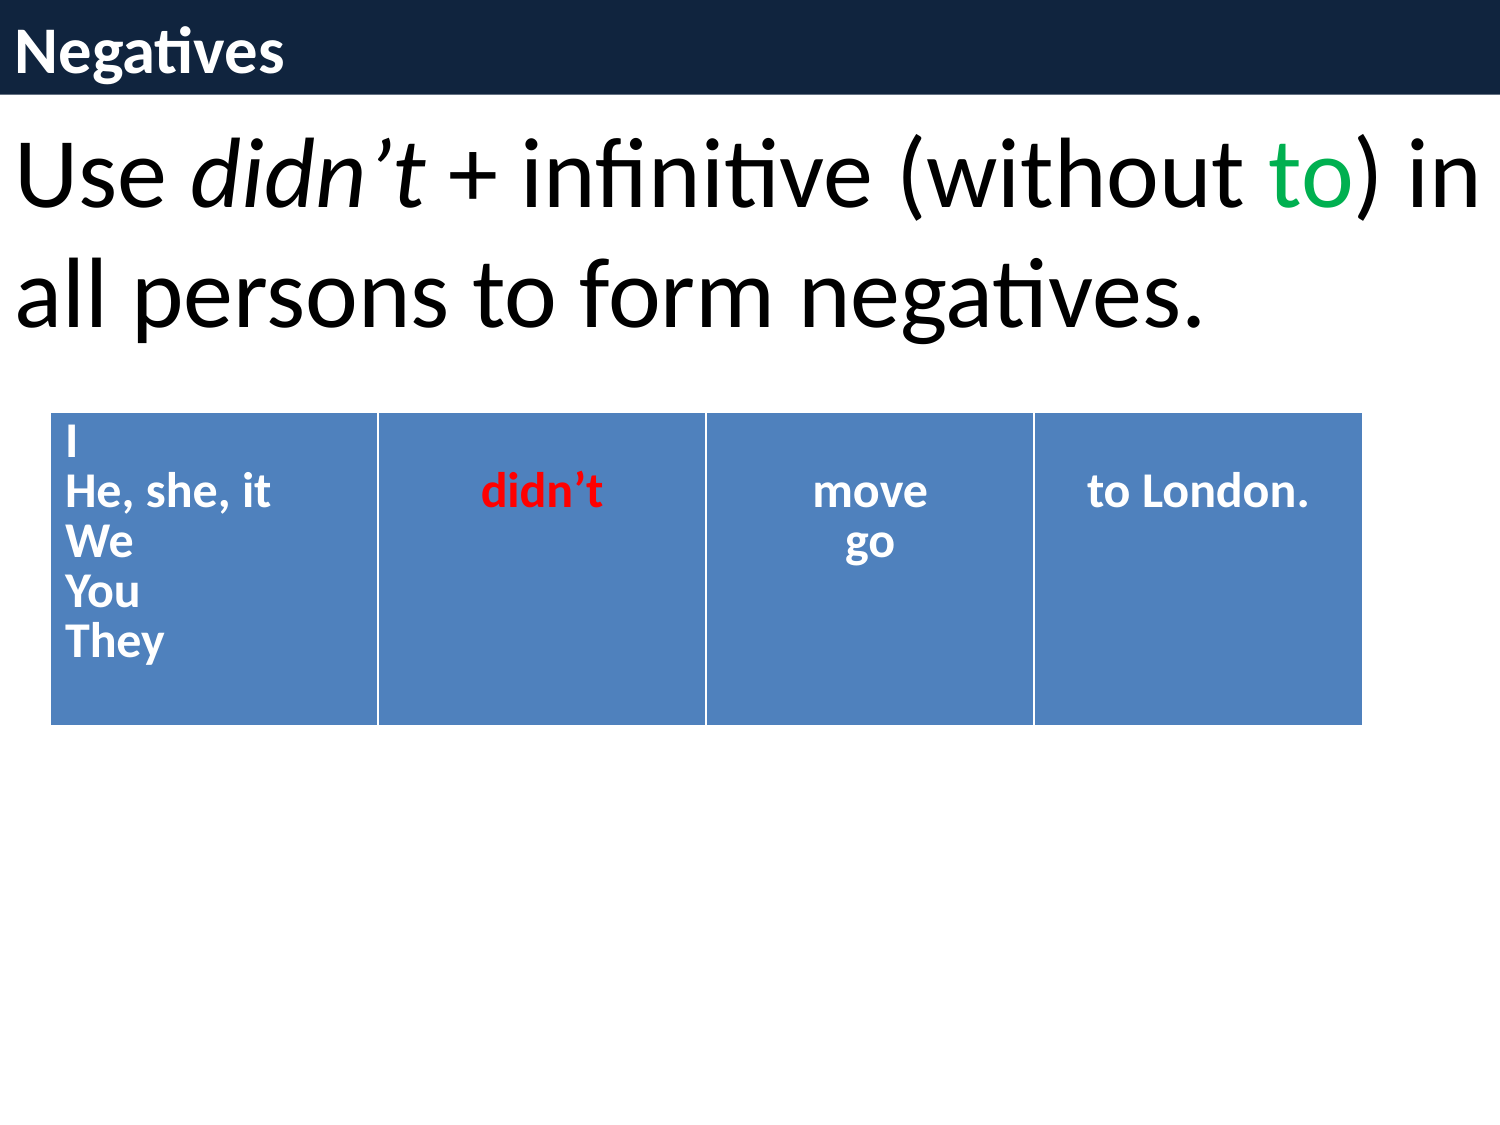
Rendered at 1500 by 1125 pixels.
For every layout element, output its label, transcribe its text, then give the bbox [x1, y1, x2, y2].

text_box Negatives [0, 0, 1500, 95]
table_header I He, she, it We You They [51, 413, 377, 725]
table_header didn’t [379, 413, 705, 725]
table_header to London. [1035, 413, 1362, 725]
text_box Use didn’t + infinitive (without to) in all persons to form negatives. [0, 99, 1500, 355]
table_header move go [707, 413, 1033, 725]
